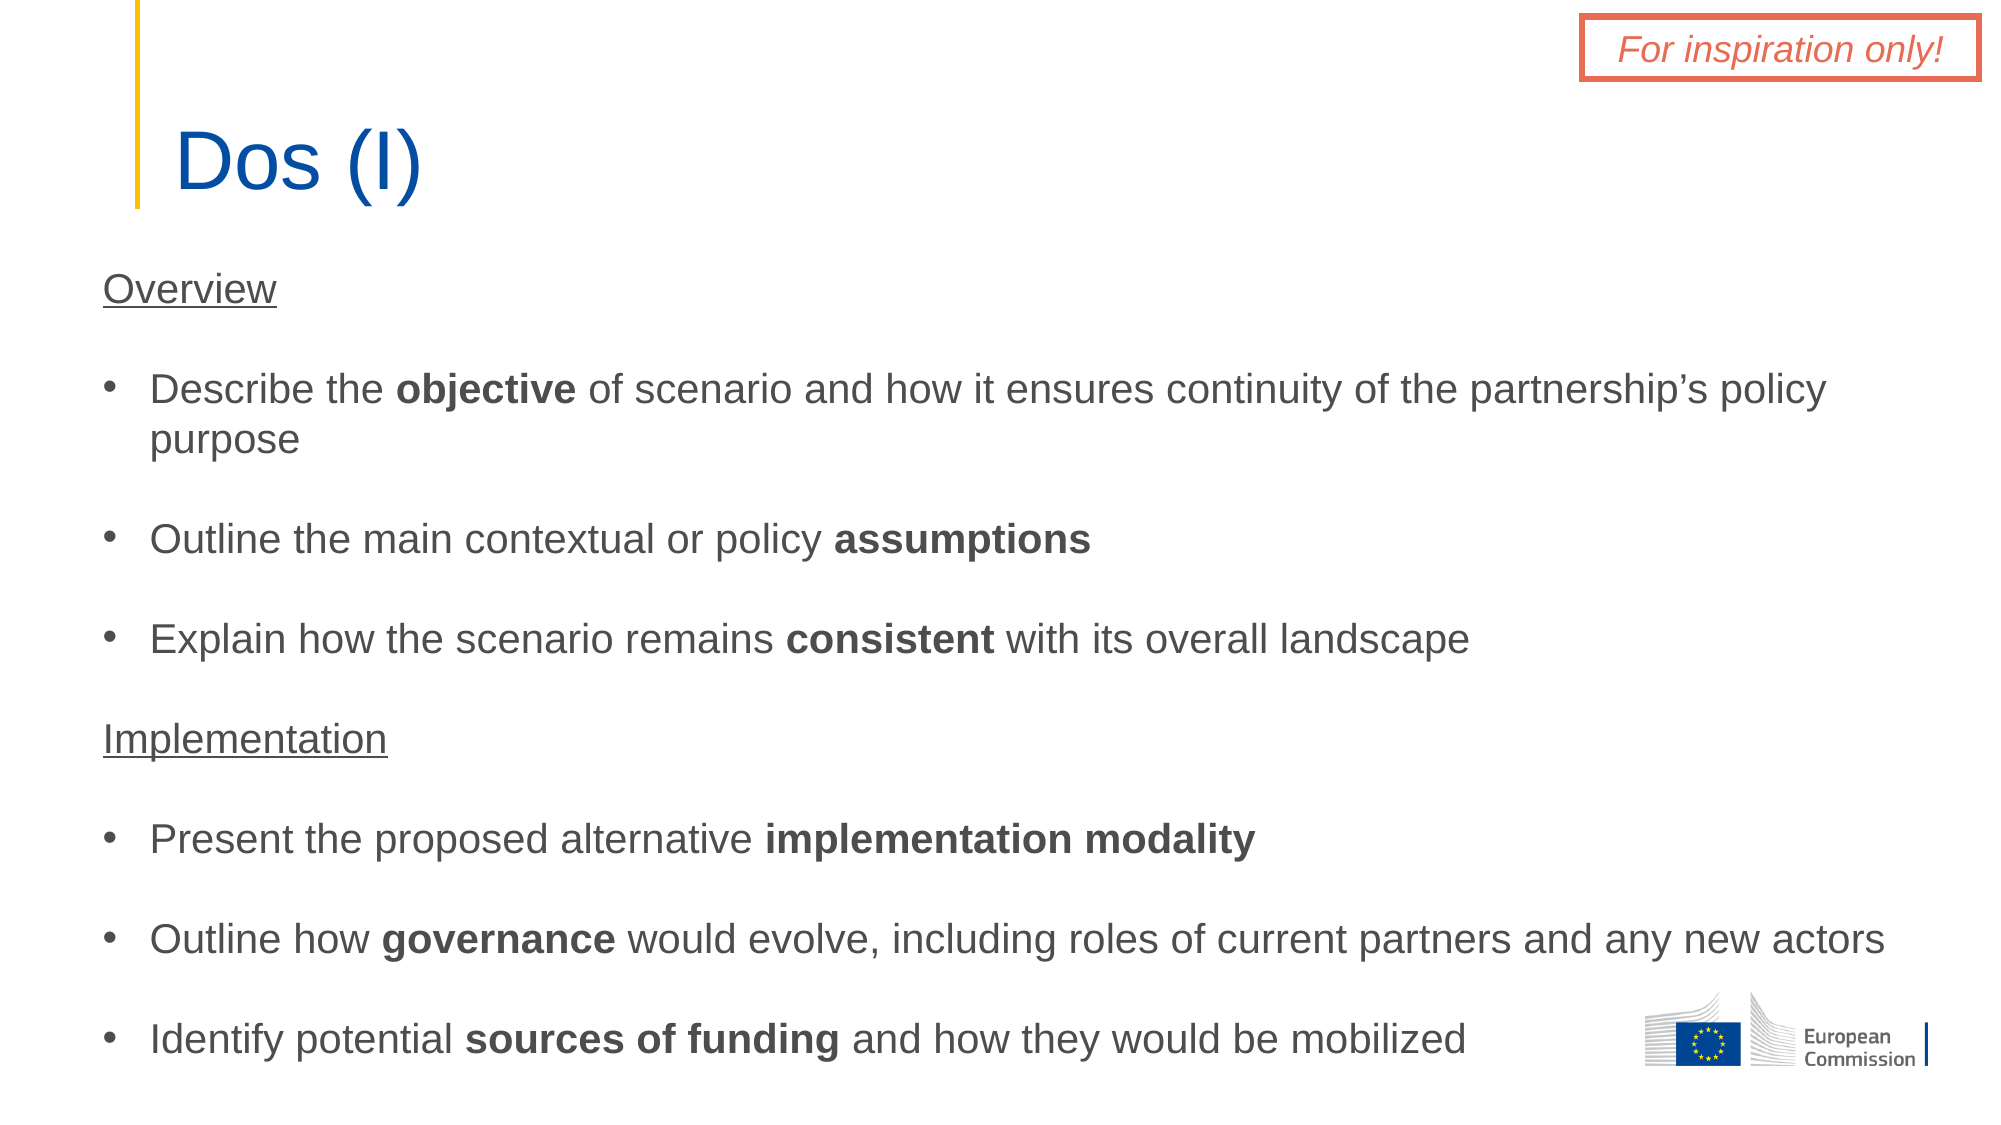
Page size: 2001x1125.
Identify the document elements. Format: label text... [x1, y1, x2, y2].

picture [1913, 991, 1928, 1066]
title Dos (I) [159, 79, 1885, 208]
text_box Overview Describe the objective of scenario and how it ensures continuity of the partnership’s policy purpose Outline the main contextual or policy assumptions Explain how the scenario remains consistent with its overall landscape Implementation Present the proposed alternative implementation modality Outline how governance would evolve, including roles of current partners and any new actors Identify potential sources of funding and how they would be mobilized [87, 254, 1913, 1070]
text_box For inspiration only! [1581, 15, 1980, 80]
